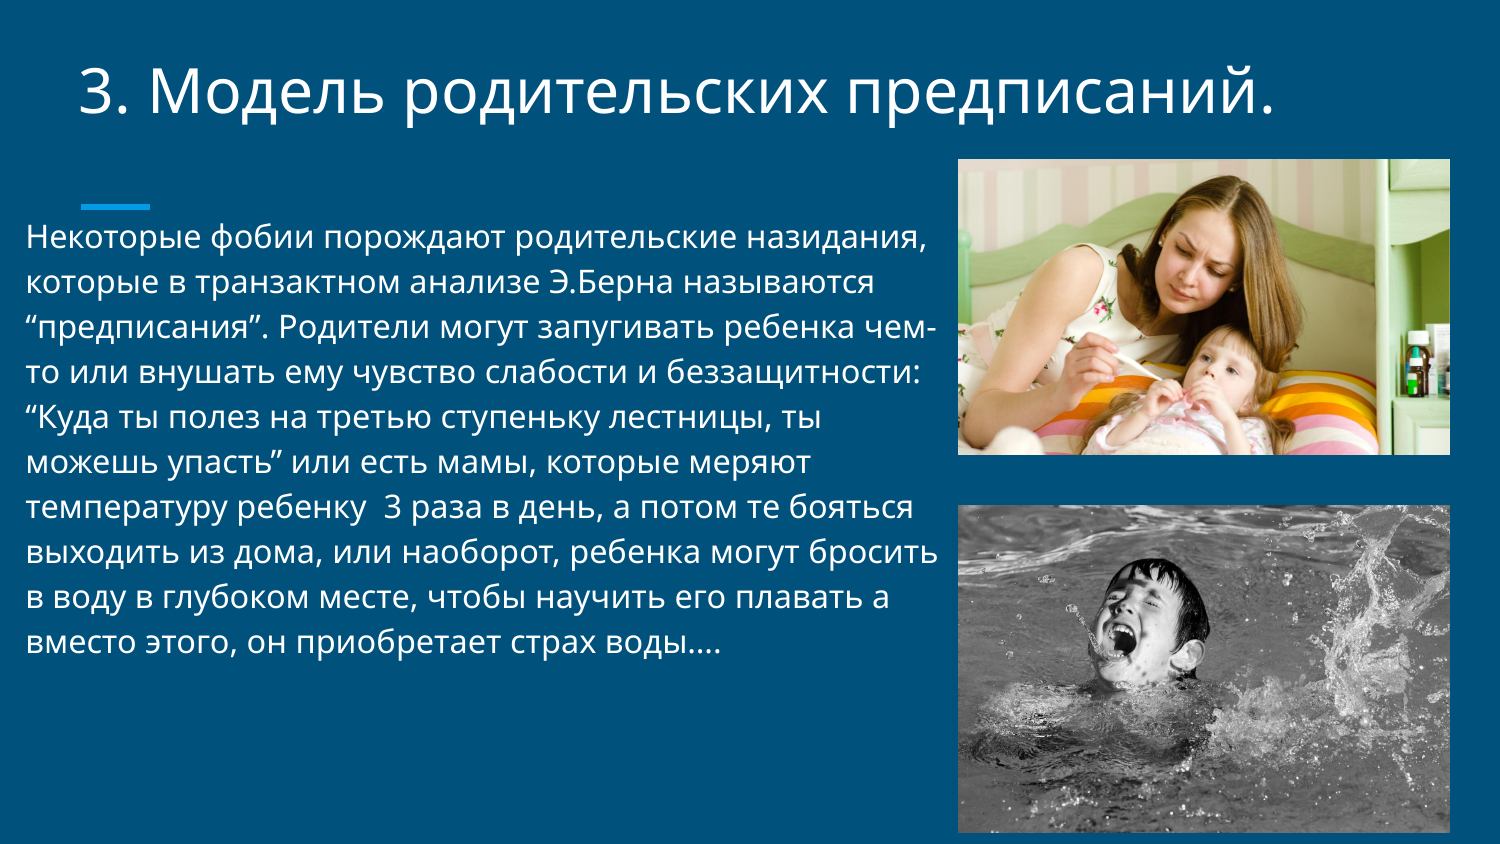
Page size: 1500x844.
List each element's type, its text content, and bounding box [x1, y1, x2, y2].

picture [959, 506, 1449, 832]
picture [959, 160, 1449, 454]
title 3. Модель родительских предписаний. [63, 28, 1437, 141]
list Некоторые фобии порождают родительские назидания, которые в транзактном анализе Э.Берна называются “предписания”. Родители могут запугивать ребенка чем-то или внушать ему чувство слабости и беззащитности: “Куда ты полез на третью ступеньку лестницы, ты можешь упасть” или есть мамы, которые меряют температуру ребенку 3 раза в день, а потом те бояться выходить из дома, или наоборот, ребенка могут бросить в воду в глубоком месте, чтобы научить его плавать а вместо этого, он приобретает страх воды…. [10, 195, 959, 701]
